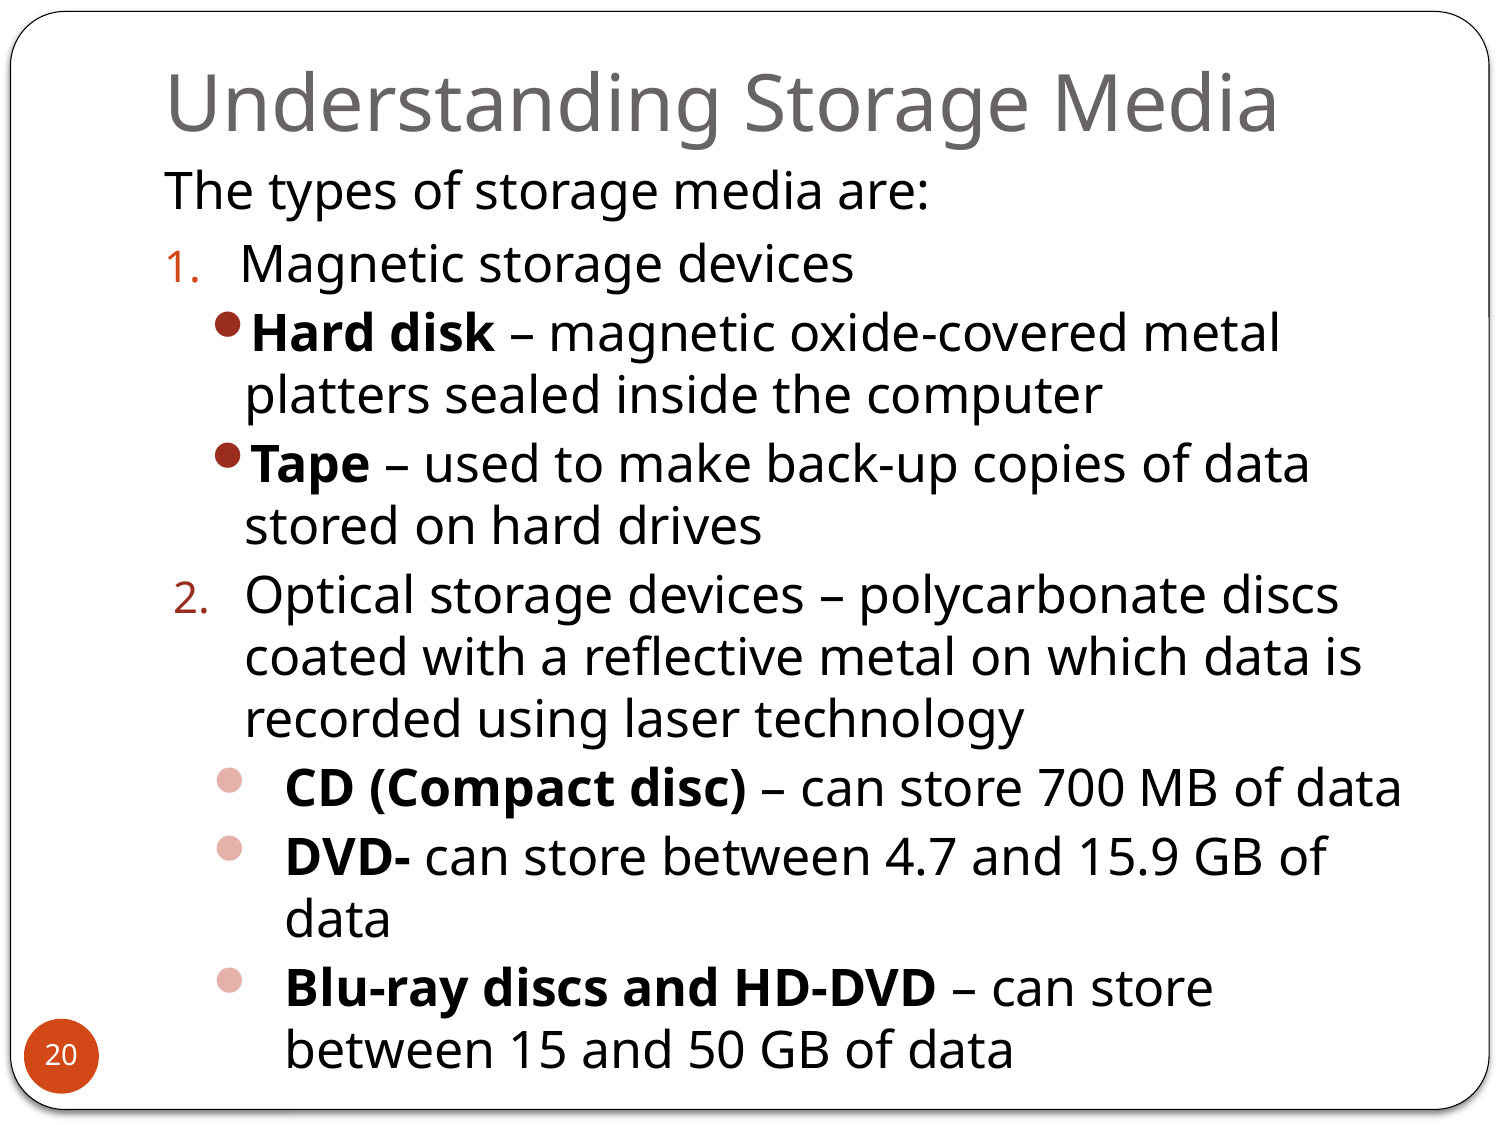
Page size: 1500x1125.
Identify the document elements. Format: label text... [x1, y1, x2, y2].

title Understanding Storage Media [150, 45, 1425, 149]
list The types of storage media are: Magnetic storage devices Hard disk – magnetic oxide-covered metal platters sealed inside the computer Tape – used to make back-up copies of data stored on hard drives Optical storage devices – polycarbonate discs coated with a reflective metal on which data is recorded using laser technology CD (Compact disc) – can store 700 MB of data DVD- can store between 4.7 and 15.9 GB of data Blu-ray discs and HD-DVD – can store between 15 and 50 GB of data [150, 149, 1425, 1100]
slide_number 20 [23, 1018, 99, 1094]
